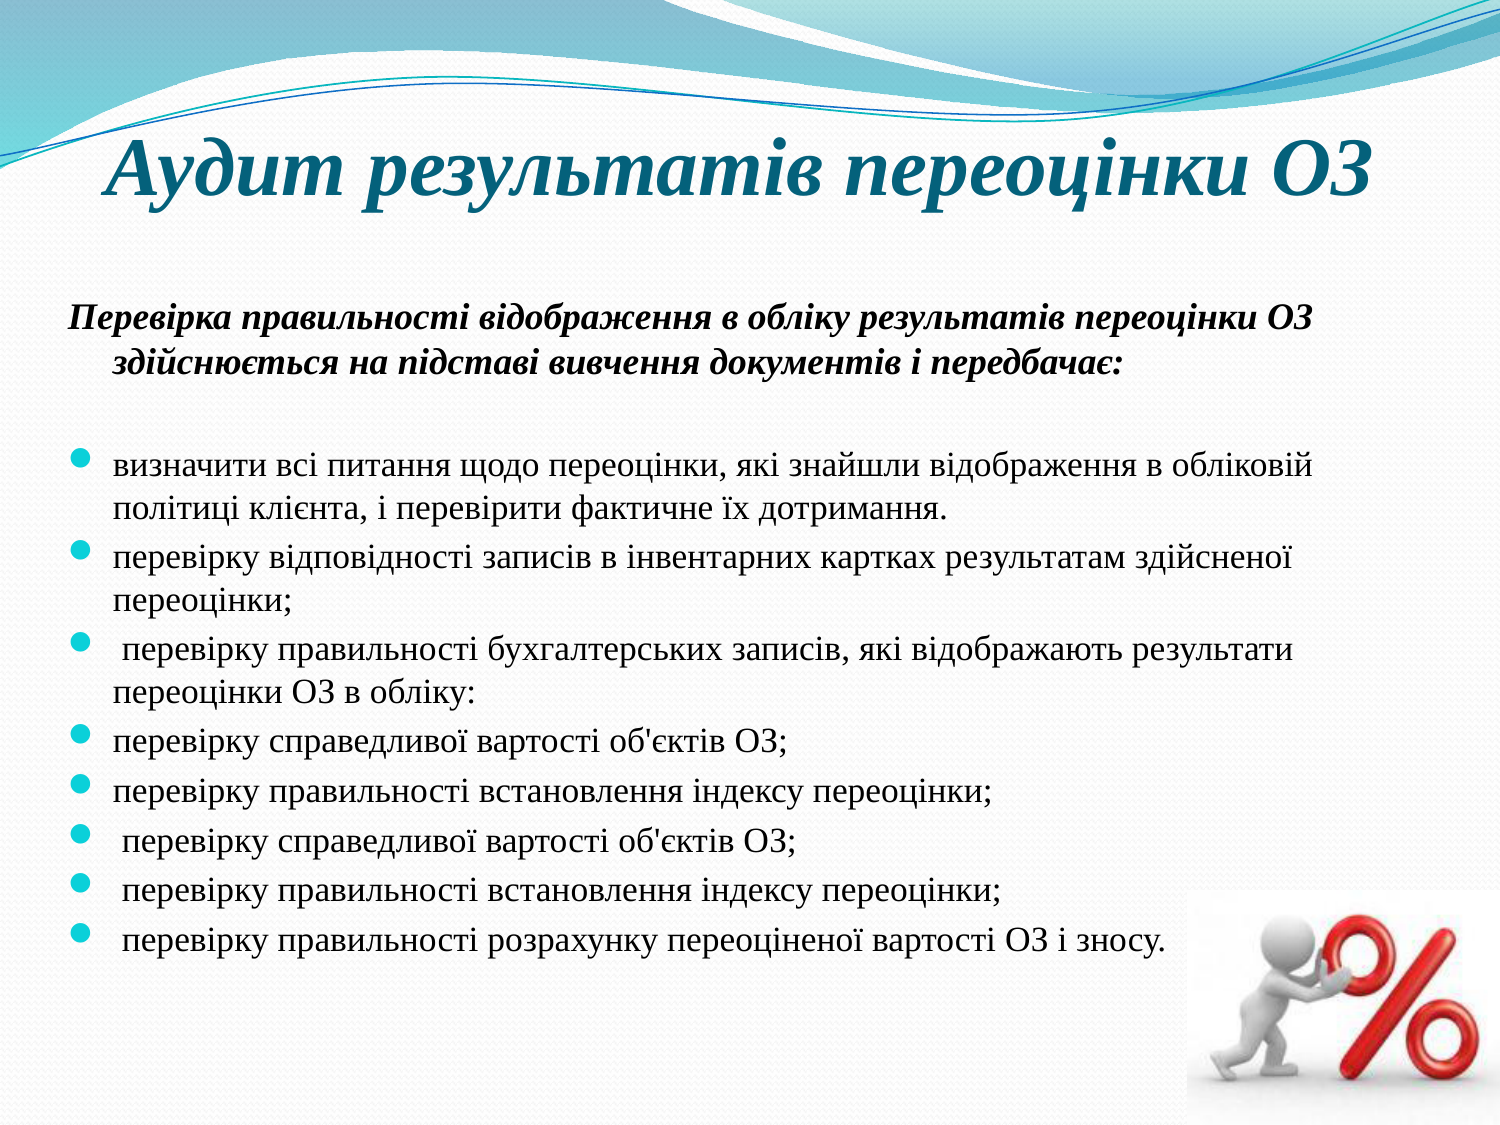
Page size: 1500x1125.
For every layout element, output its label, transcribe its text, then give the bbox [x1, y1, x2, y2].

table_cell Аудитор [1180, 891, 1187, 976]
picture [1187, 890, 1500, 1125]
list Перевірка правильності відображення в обліку результатів переоцінки ОЗ здійснюється на підставі вивчення документів і передбачає: визначити всі питання щодо переоцінки, які знайшли відображення в обліковій політиці клієнта, і перевірити фактичне їх дотримання. перевірку відповідності записів в інвентарних картках результатам здійсненої переоцінки; перевірку правильності бухгалтерських записів, які відображають результати переоцінки ОЗ в обліку: перевірку справедливої вартості об'єктів ОЗ; перевірку правильності встановлення індексу переоцінки; перевірку справедливої вартості об'єктів ОЗ; перевірку правильності встановлення індексу переоцінки; перевірку правильності розрахунку переоціненої вартості ОЗ і зносу. [53, 231, 1404, 976]
title Аудит результатів переоцінки ОЗ [64, 0, 1415, 213]
